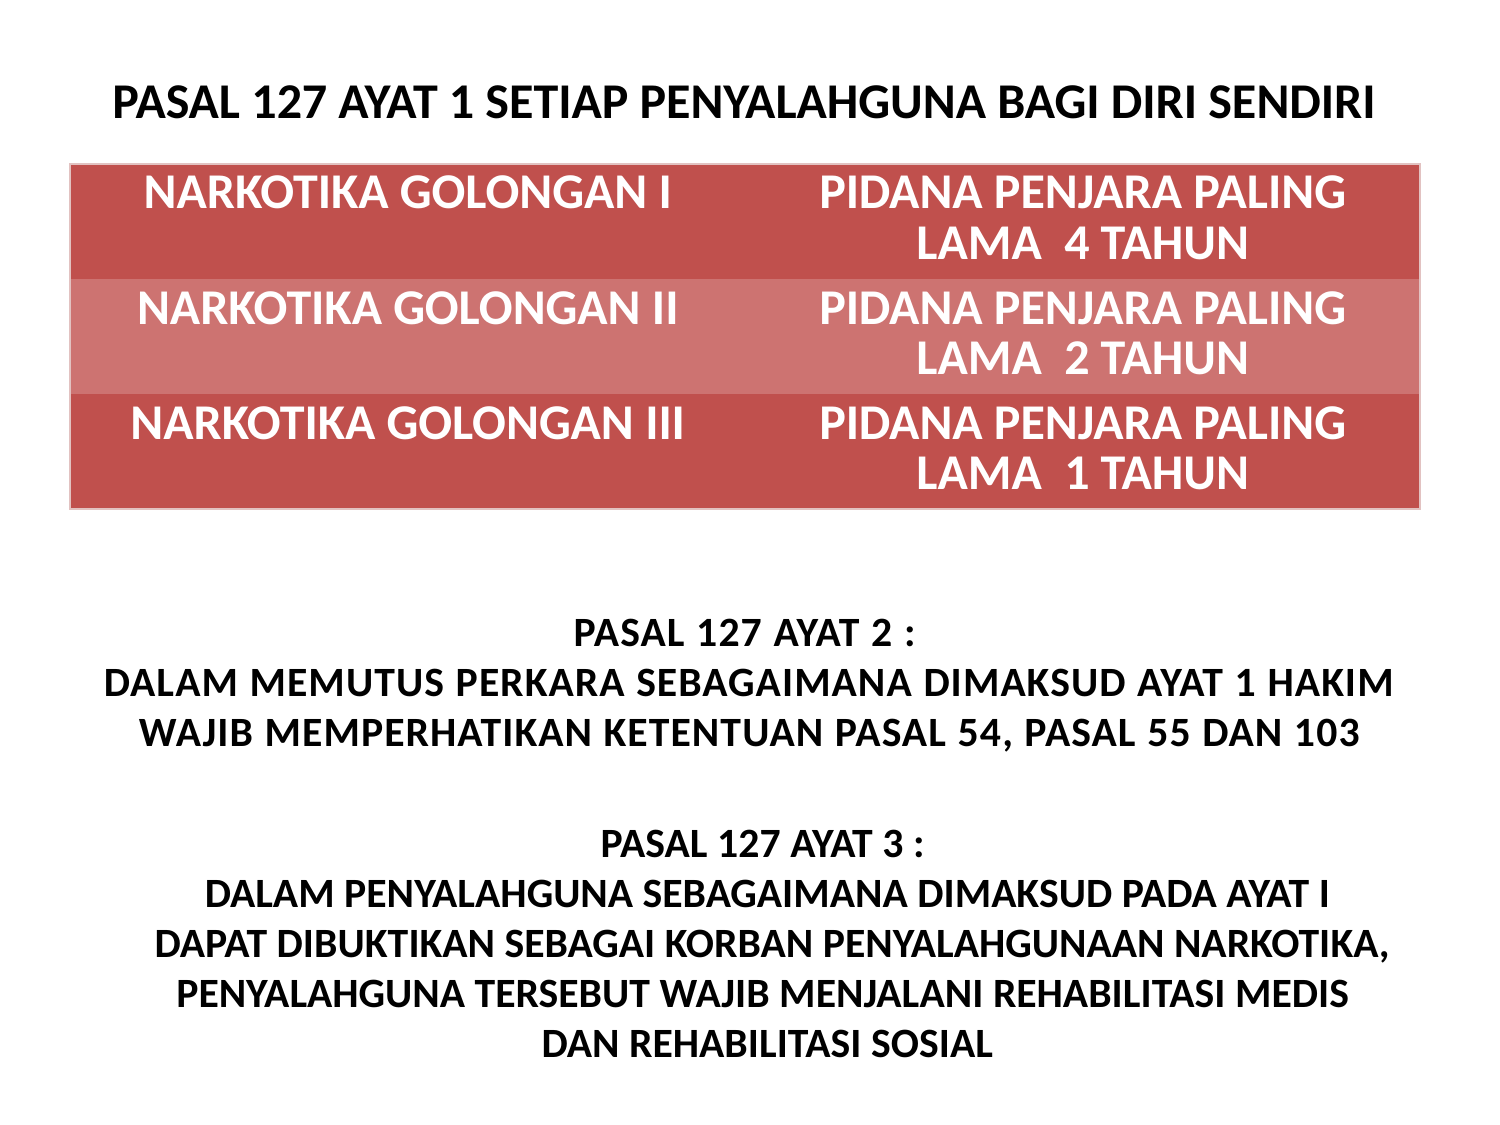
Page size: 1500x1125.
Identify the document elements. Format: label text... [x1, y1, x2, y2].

table_header PIDANA PENJARA PALING LAMA 4 TAHUN [745, 165, 1419, 279]
text_box PASAL 127 AYAT 3 : DALAM PENYALAHGUNA SEBAGAIMANA DIMAKSUD PADA AYAT I DAPAT DIBUKTIKAN SEBAGAI KORBAN PENYALAHGUNAAN NARKOTIKA, PENYALAHGUNA TERSEBUT WAJIB MENJALANI REHABILITASI MEDIS DAN REHABILITASI SOSIAL [105, 808, 1430, 1074]
title PASAL 127 AYAT 1 SETIAP PENYALAHGUNA BAGI DIRI SENDIRI [34, 44, 1466, 153]
table_cell NARKOTIKA GOLONGAN III [71, 394, 745, 508]
table_cell NARKOTIKA GOLONGAN II [71, 279, 745, 394]
table_cell PIDANA PENJARA PALING LAMA 1 TAHUN [745, 394, 1419, 508]
table_cell PIDANA PENJARA PALING LAMA 2 TAHUN [745, 279, 1419, 394]
text_box PASAL 127 AYAT 2 : DALAM MEMUTUS PERKARA SEBAGAIMANA DIMAKSUD AYAT 1 HAKIM WAJIB MEMPERHATIKAN KETENTUAN PASAL 54, PASAL 55 DAN 103 [70, 597, 1430, 763]
table_header NARKOTIKA GOLONGAN I [71, 165, 745, 279]
